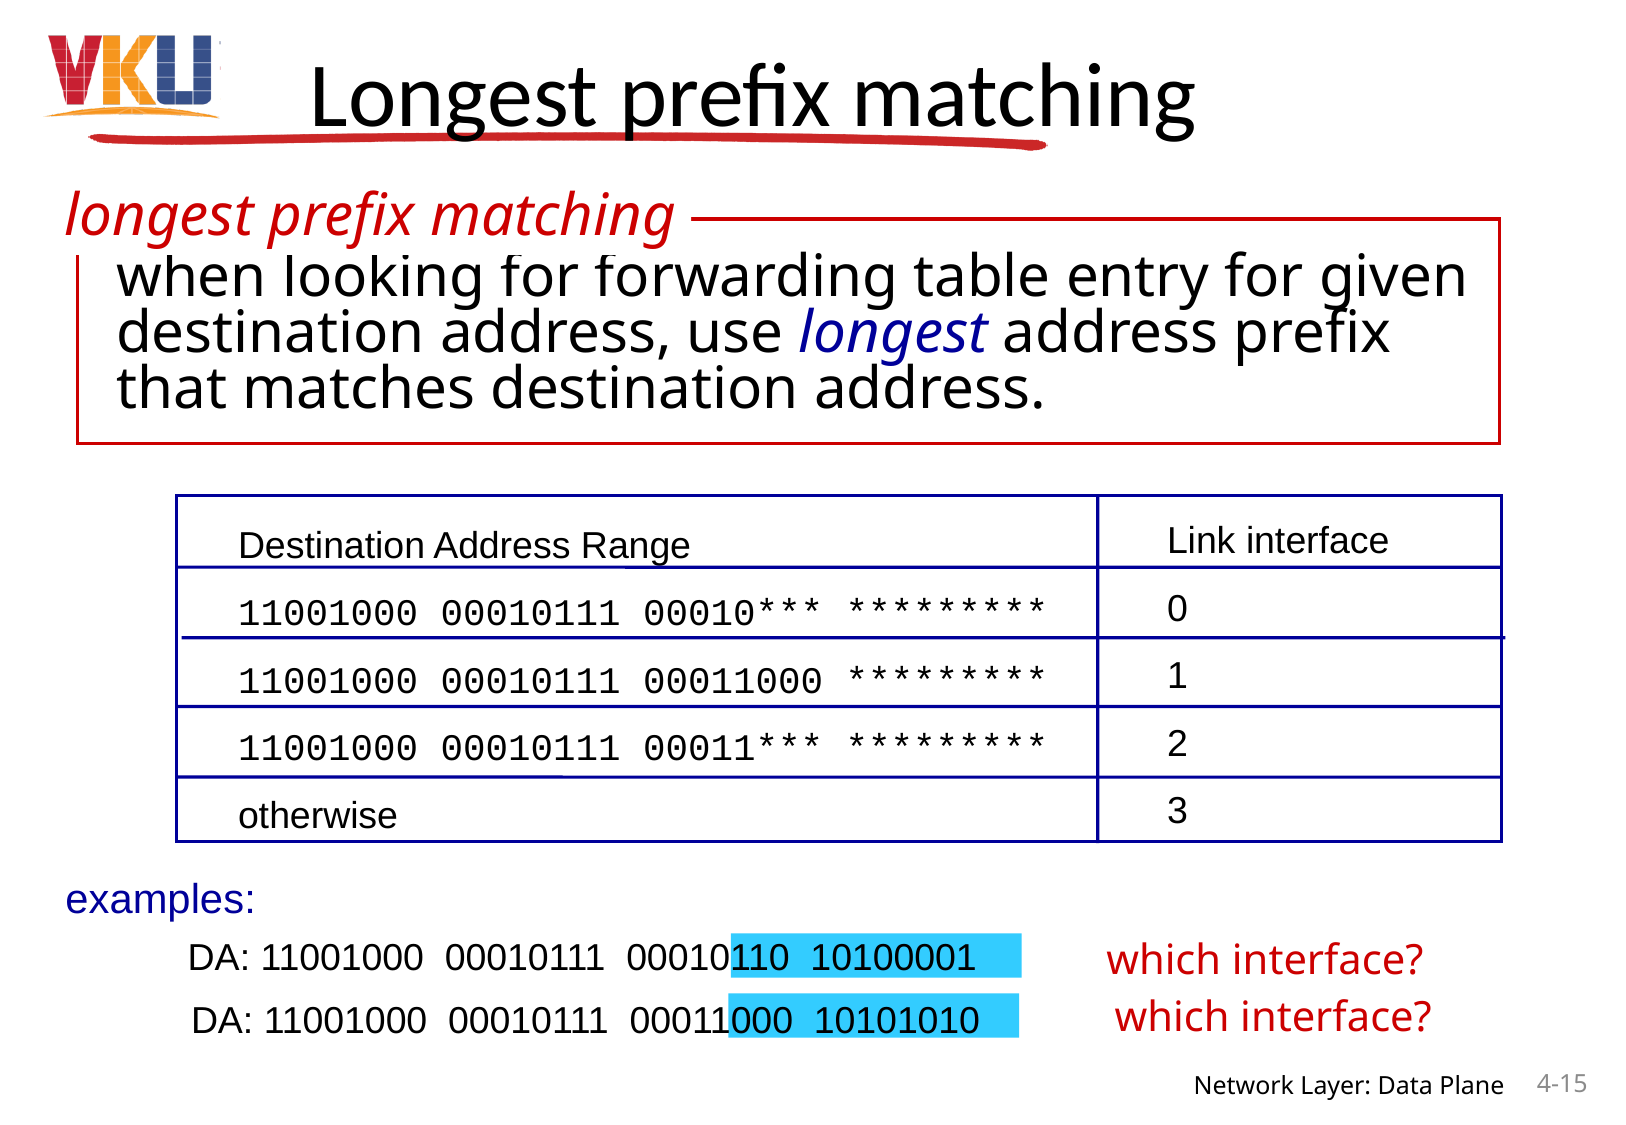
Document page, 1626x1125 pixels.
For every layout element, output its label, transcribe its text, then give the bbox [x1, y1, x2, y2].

text_box [176, 778, 1097, 842]
text_box [1098, 568, 1152, 637]
text_box Link interface 0 1 2 3 [1152, 486, 1405, 839]
slide_number 4-15 [1502, 1062, 1603, 1107]
text_box [1405, 495, 1502, 637]
text_box [1005, 993, 1020, 1038]
text_box DA: 11001000 00010111 00010110 10100001 [172, 925, 1003, 986]
text_box longest prefix matching [49, 170, 692, 255]
text_box [176, 568, 1097, 777]
title Longest prefix matching [63, 15, 1445, 165]
text_box [1098, 495, 1152, 567]
text_box [77, 218, 1500, 444]
text_box Destination Address Range 11001000 00010111 00010*** ********* 11001000 00010111 00011000 ********* 11001000 00010111 00011*** ********* otherwise [223, 490, 1086, 495]
footer Network Layer: Data Plane [1132, 1062, 1502, 1102]
picture [83, 127, 1060, 157]
text_box examples: [50, 864, 271, 930]
text_box DA: 11001000 00010111 00011000 10101010 [176, 988, 1005, 1049]
text_box when looking for forwarding table entry for given destination address, use longest address prefix that matches destination address. [101, 244, 1488, 428]
text_box which interface? [1091, 925, 1439, 991]
text_box [1098, 638, 1502, 842]
text_box [1003, 933, 1022, 978]
picture [32, 21, 63, 129]
text_box [176, 495, 1097, 567]
text_box which interface? [1099, 982, 1447, 1048]
